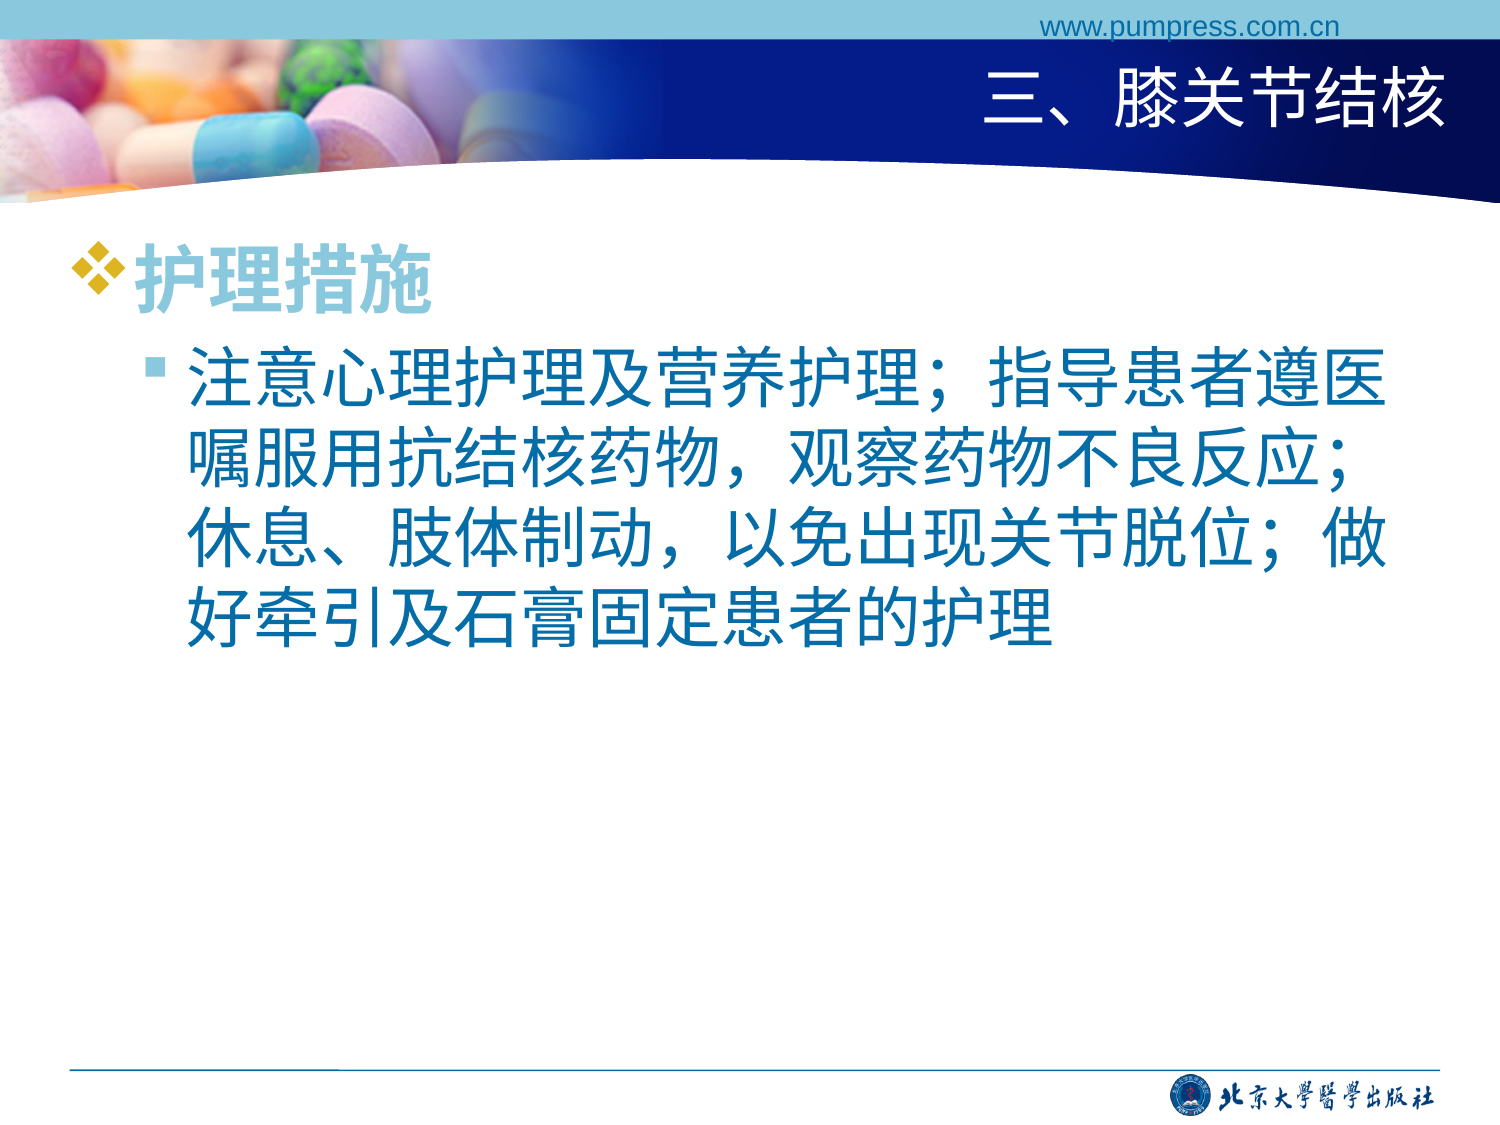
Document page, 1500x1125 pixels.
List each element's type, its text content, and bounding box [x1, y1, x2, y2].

list 护理措施 注意心理护理及营养护理；指导患者遵医嘱服用抗结核药物，观察药物不良反应；休息、肢体制动，以免出现关节脱位；做好牵引及石膏固定患者的护理 [49, 224, 1463, 1026]
picture [0, 40, 1500, 203]
title 三、膝关节结核 [137, 49, 1463, 143]
picture [1170, 1074, 1436, 1118]
slide_number www.pumpress.com.cn [1025, 0, 1463, 38]
